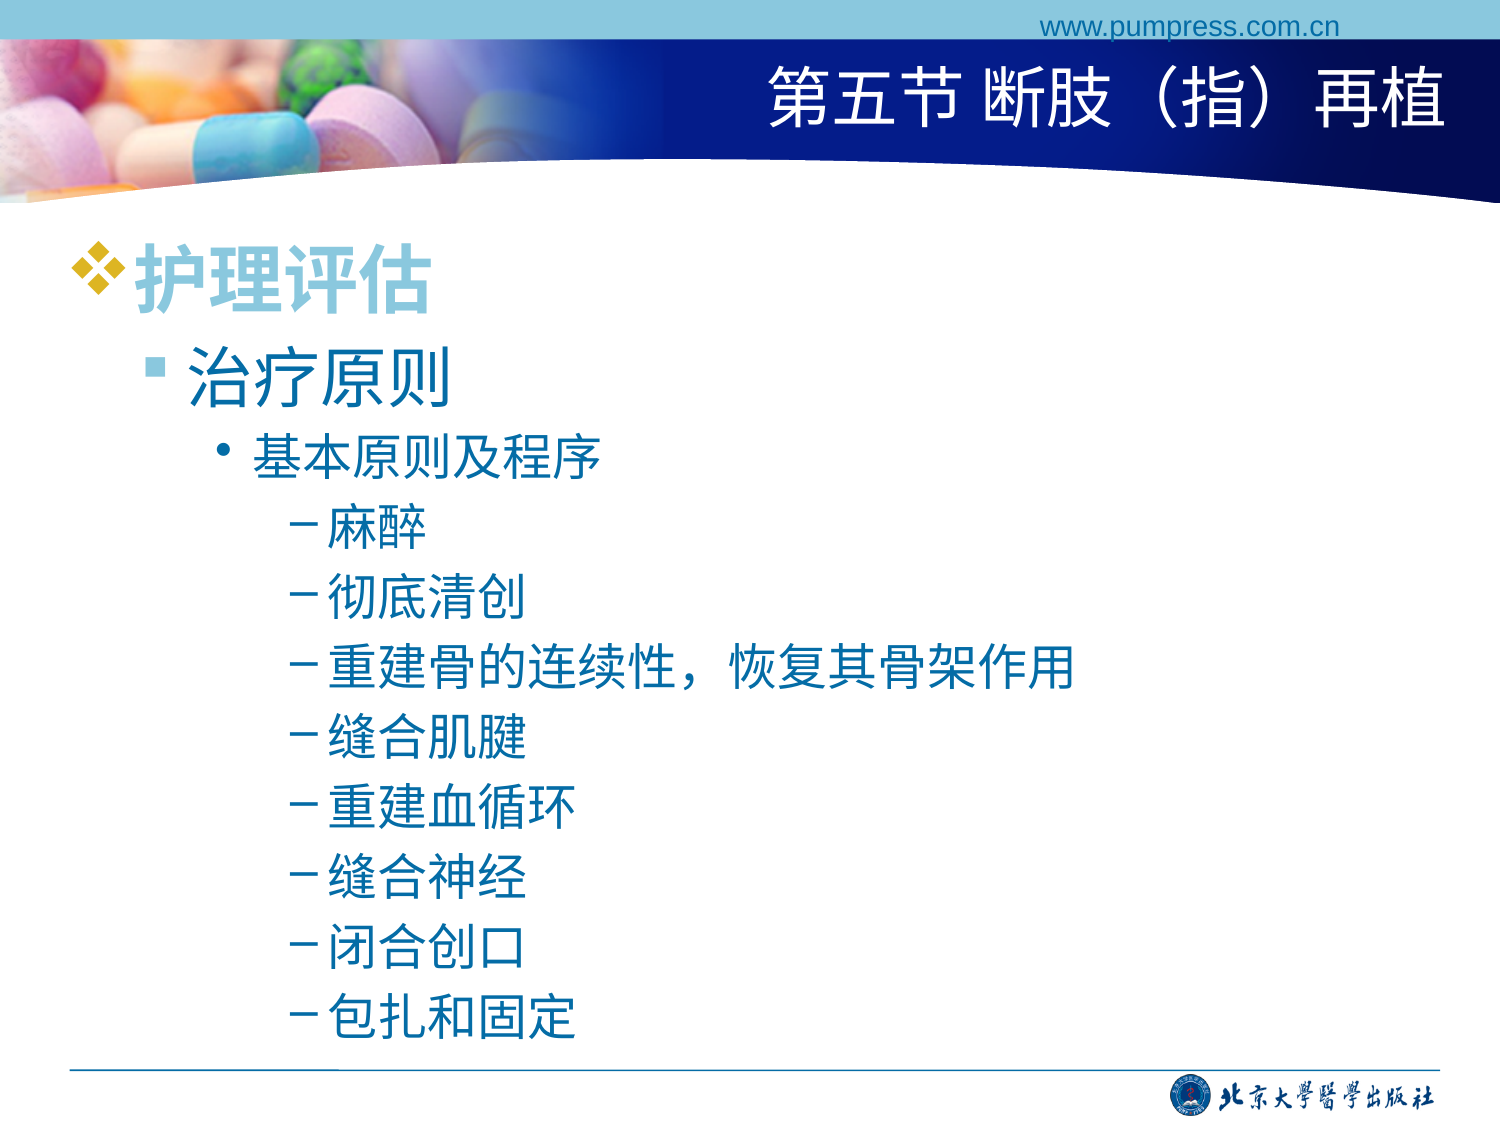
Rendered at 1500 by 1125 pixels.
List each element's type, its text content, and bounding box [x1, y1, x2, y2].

picture [0, 40, 1500, 203]
slide_number www.pumpress.com.cn [1025, 0, 1463, 38]
list 护理评估 治疗原则 基本原则及程序 麻醉 彻底清创 重建骨的连续性，恢复其骨架作用 缝合肌腱 重建血循环 缝合神经 闭合创口 包扎和固定 [49, 224, 1463, 1026]
picture [1170, 1074, 1436, 1118]
title 第五节 断肢（指）再植 [137, 49, 1463, 143]
